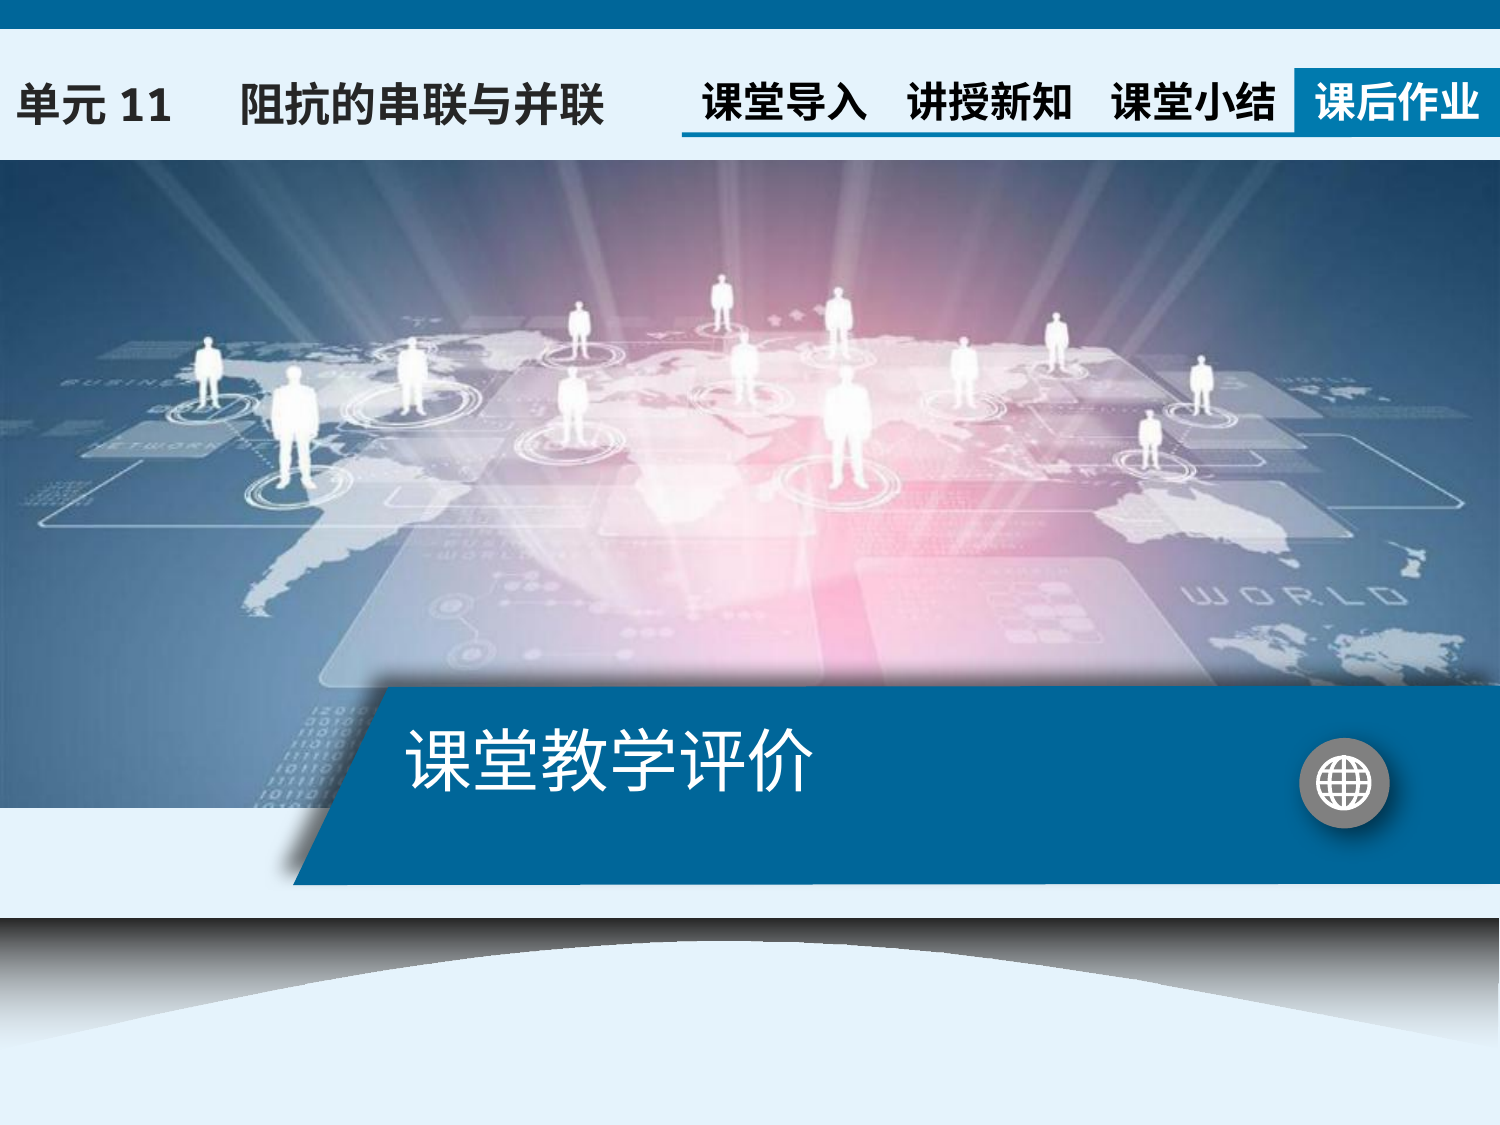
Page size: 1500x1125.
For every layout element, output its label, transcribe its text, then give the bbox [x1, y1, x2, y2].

title 课堂教学评价 [388, 654, 1499, 809]
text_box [681, 67, 1500, 135]
picture [0, 160, 1500, 808]
text_box 单元11 阻抗的串联与并联 [1, 68, 1280, 138]
